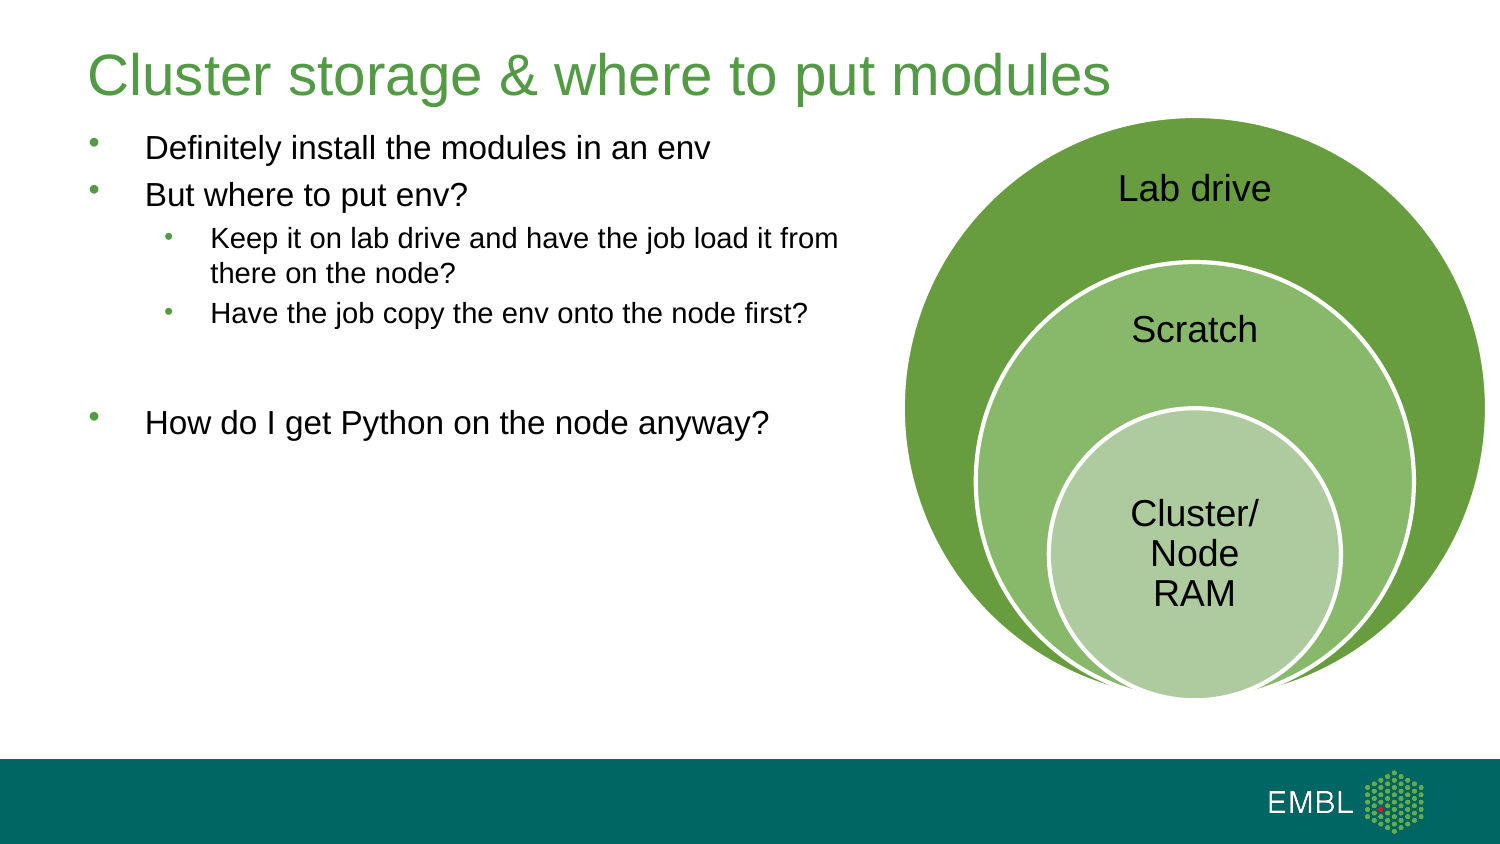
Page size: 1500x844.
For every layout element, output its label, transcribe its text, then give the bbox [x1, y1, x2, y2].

list Definitely install the modules in an env But where to put env? Keep it on lab drive and have the job load it from there on the node? Have the job copy the env onto the node first? How do I get Python on the node anyway? [88, 126, 886, 730]
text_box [902, 67, 1488, 749]
title Cluster storage & where to put modules [87, 37, 1426, 115]
